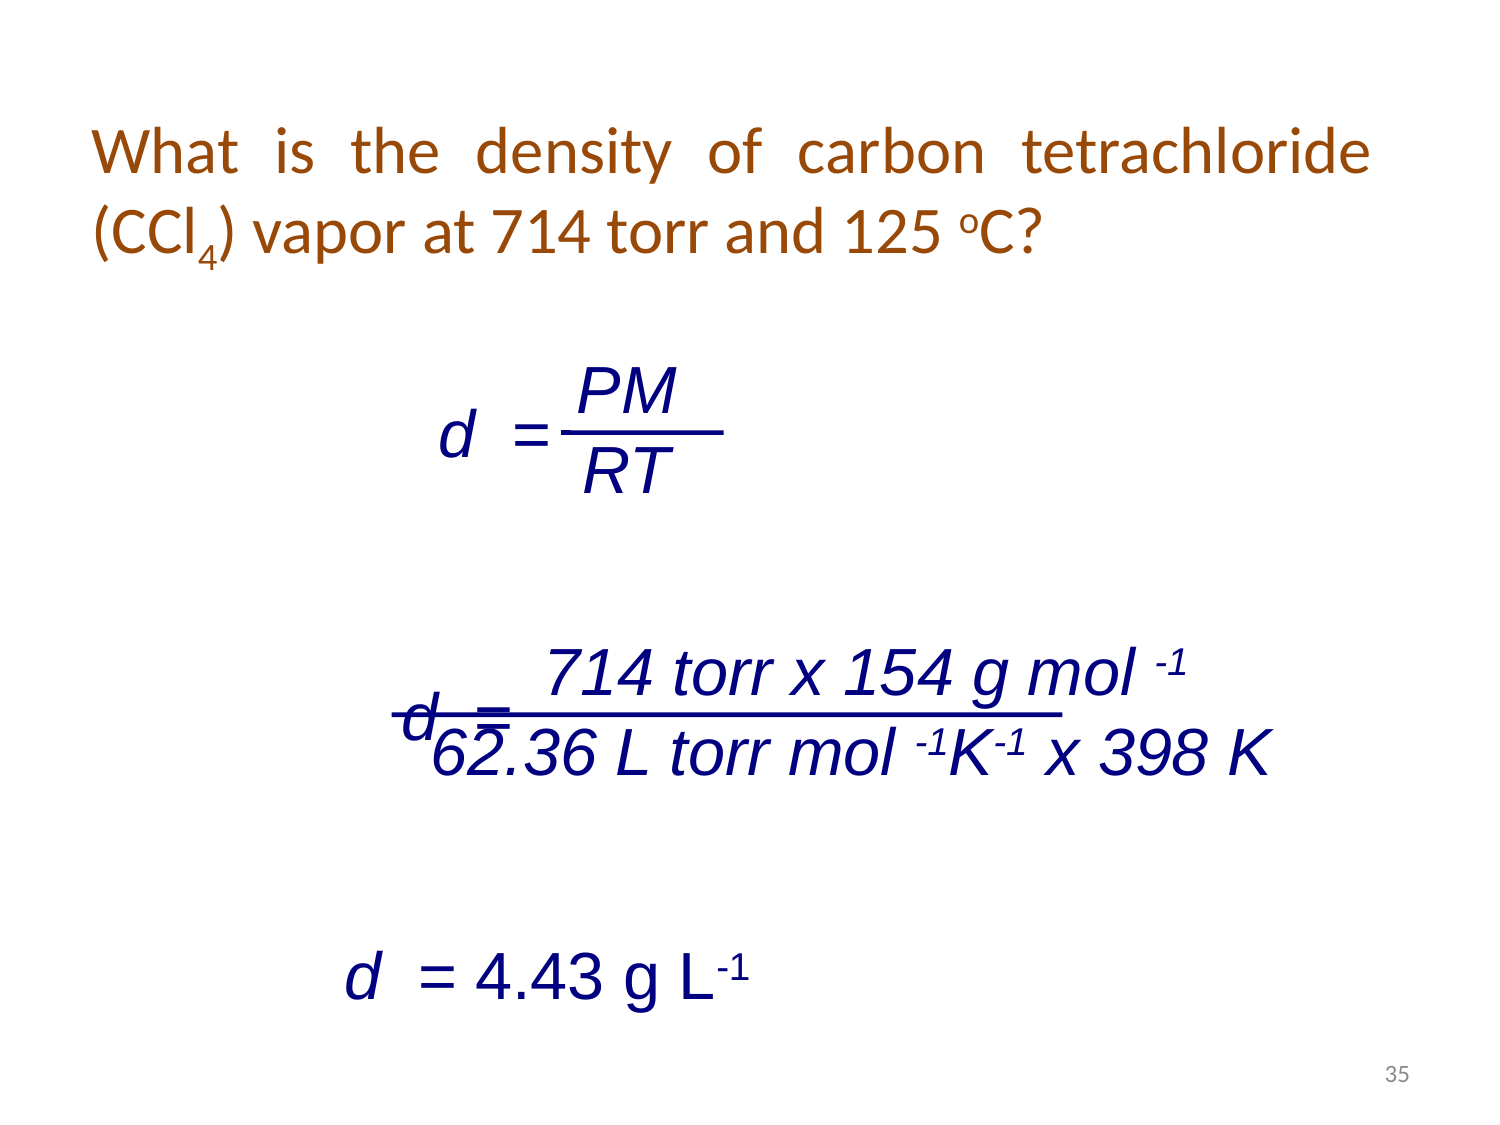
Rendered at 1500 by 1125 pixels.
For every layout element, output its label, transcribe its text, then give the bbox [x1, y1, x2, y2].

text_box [159, 621, 1341, 799]
text_box d = 4.43 g L-1 [329, 925, 766, 1021]
slide_number 35 [1074, 1042, 1425, 1103]
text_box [422, 339, 724, 517]
text_box What is the density of carbon tetrachloride (CCl4) vapor at 714 torr and 125 oC? [76, 99, 1388, 775]
